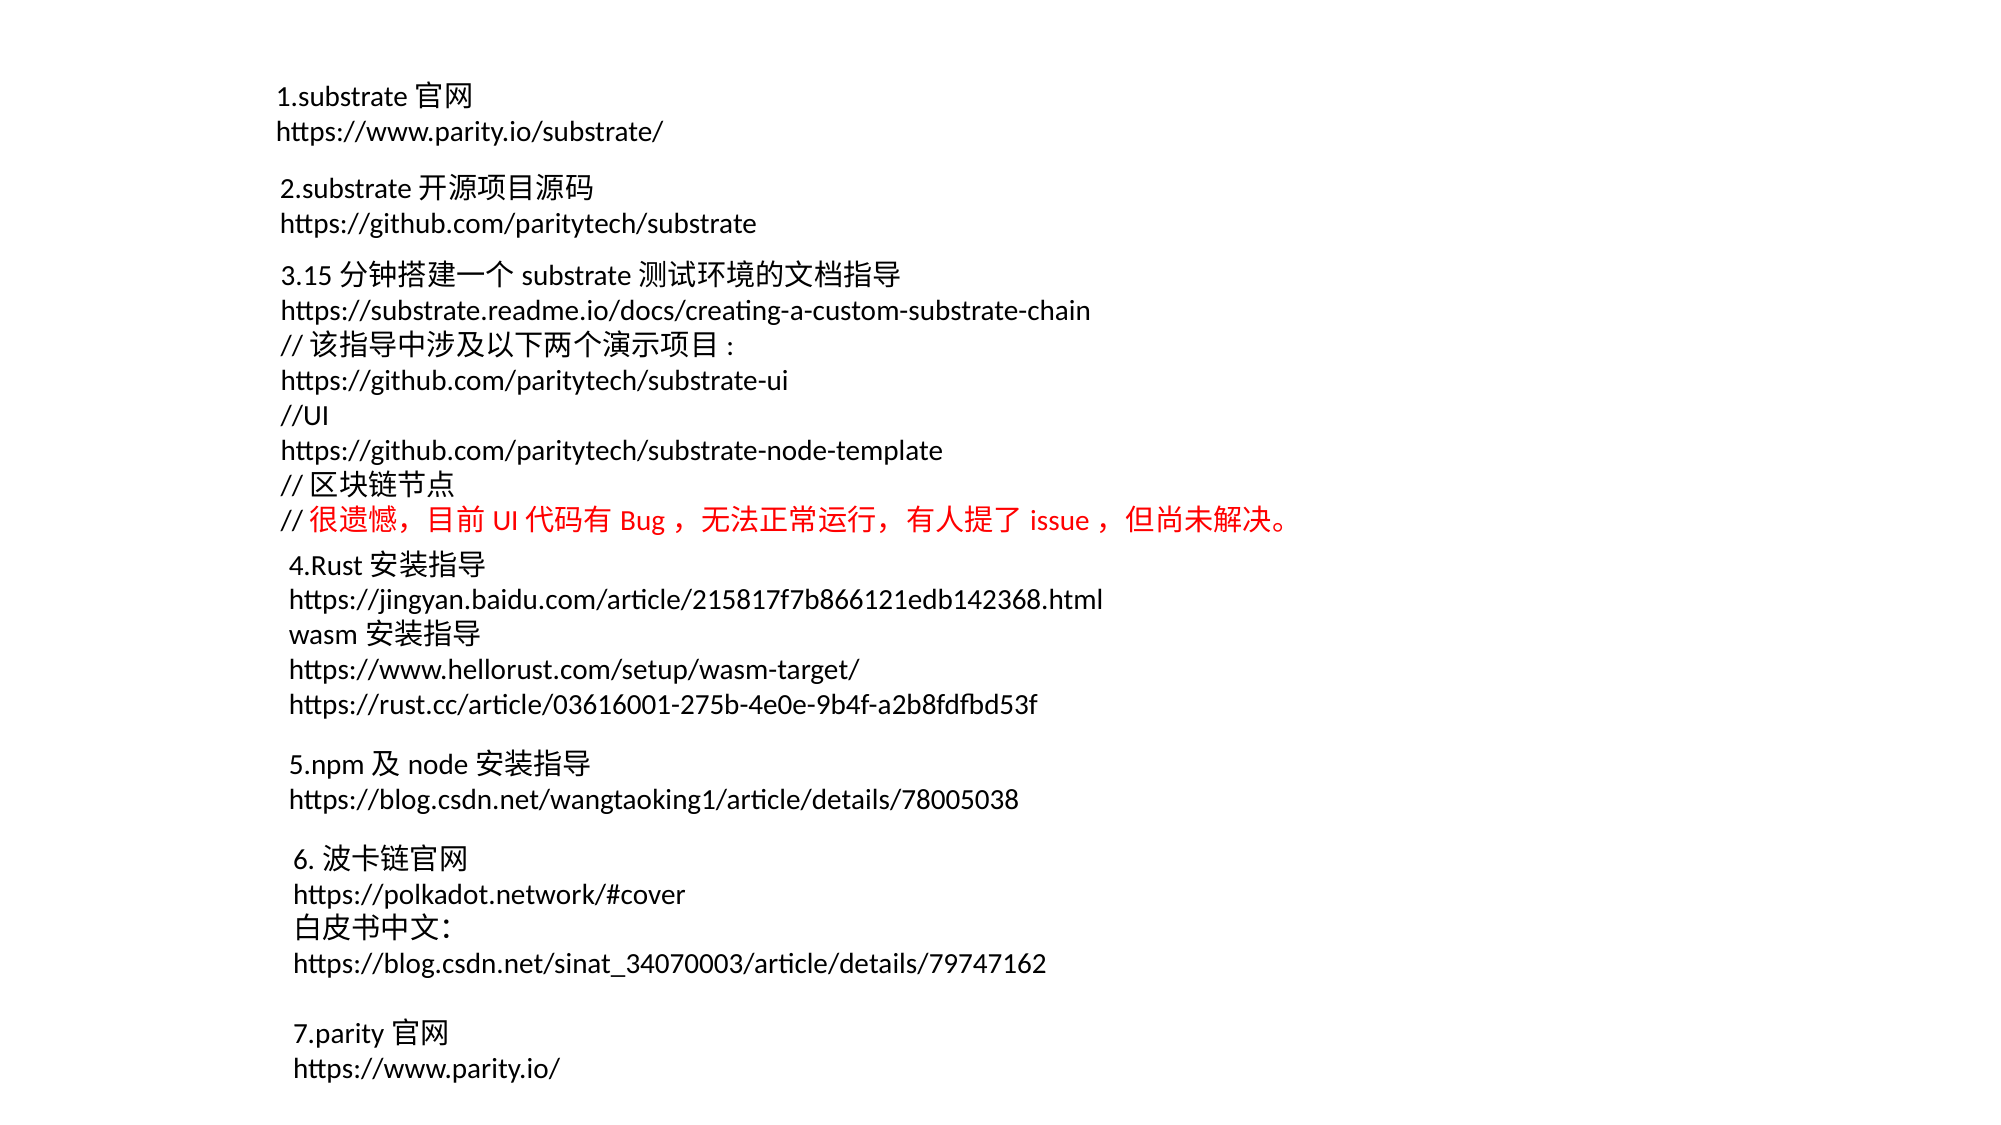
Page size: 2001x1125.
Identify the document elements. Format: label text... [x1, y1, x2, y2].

text_box 3.15分钟搭建一个substrate测试环境的文档指导 https://substrate.readme.io/docs/creating-a-custom-substrate-chain //该指导中涉及以下两个演示项目: https://github.com/paritytech/substrate-ui //UI https://github.com/paritytech/substrate-node-template //区块链节点 //很遗憾，目前UI代码有Bug，无法正常运行，有人提了issue，但尚未解决。 [265, 282, 1413, 544]
text_box 6.波卡链官网 https://polkadot.network/#cover 白皮书中文： https://blog.csdn.net/sinat_34070003/article/details/79747162 7.parity官网 https://www.parity.io/ [278, 832, 1303, 1092]
text_box 4.Rust安装指导 https://jingyan.baidu.com/article/215817f7b866121edb142368.html wasm安装指导 https://www.hellorust.com/setup/wasm-target/ https://rust.cc/article/03616001-275b-4e0e-9b4f-a2b8fdfbd53f [273, 538, 1360, 728]
text_box 2.substrate开源项目源码 https://github.com/paritytech/substrate [265, 162, 1793, 282]
text_box 5.npm及node安装指导 https://blog.csdn.net/wangtaoking1/article/details/78005038 [273, 737, 1636, 823]
text_box 1.substrate官网 https://www.parity.io/substrate/ [261, 70, 1603, 190]
